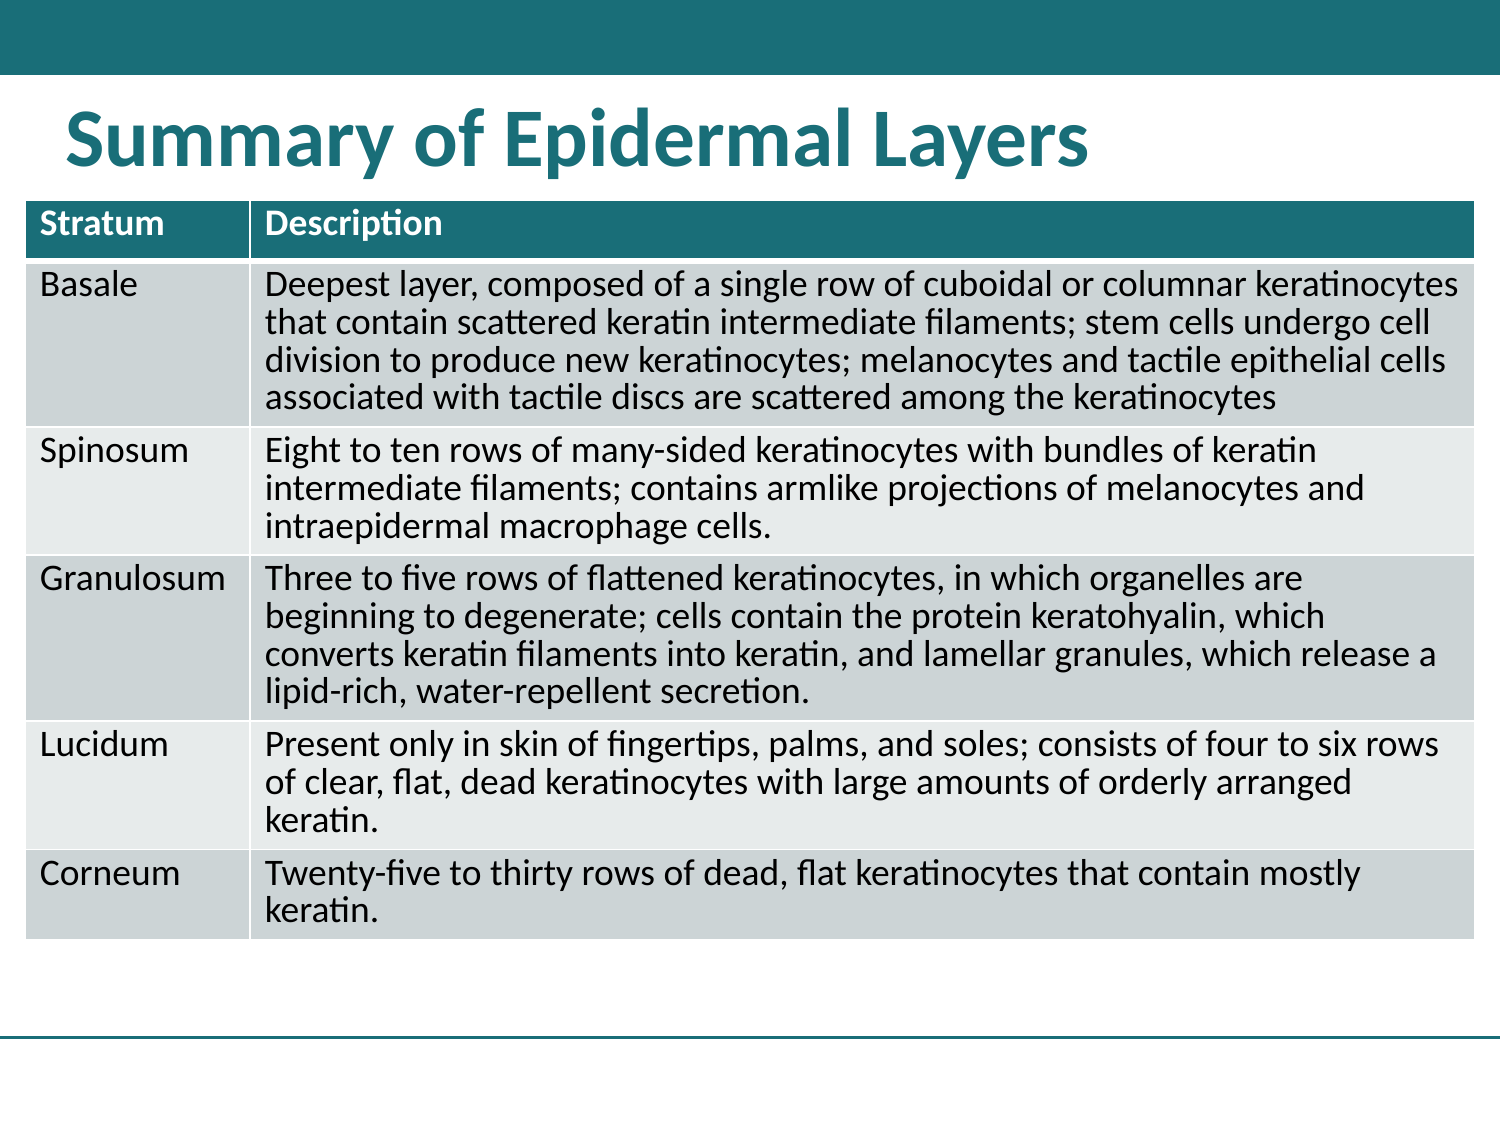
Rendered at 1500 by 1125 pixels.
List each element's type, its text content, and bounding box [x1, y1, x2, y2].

table_cell Present only in skin of fingertips, palms, and soles; consists of four to six rows of clear, flat, dead keratinocytes with large amounts of orderly arranged keratin. [251, 722, 1474, 849]
table_cell Eight to ten rows of many-sided keratinocytes with bundles of keratin intermediate filaments; contains armlike projections of melanocytes and intraepidermal macrophage cells. [251, 428, 1474, 554]
table_header Description [251, 201, 1474, 258]
table_cell Lucidum [26, 722, 249, 849]
table_cell Spinosum [26, 428, 249, 554]
table_cell Twenty-five to thirty rows of dead, flat keratinocytes that contain mostly keratin. [251, 850, 1474, 939]
table_header Stratum [26, 201, 249, 258]
table_cell Deepest layer, composed of a single row of cuboidal or columnar keratinocytes that contain scattered keratin intermediate filaments; stem cells undergo cell division to produce new keratinocytes; melanocytes and tactile epithelial cells associated with tactile discs are scattered among the keratinocytes [251, 264, 1474, 426]
table_cell Three to five rows of flattened keratinocytes, in which organelles are beginning to degenerate; cells contain the protein keratohyalin, which converts keratin filaments into keratin, and lamellar granules, which release a lipid-rich, water-repellent secretion. [251, 556, 1474, 720]
table_cell Corneum [26, 850, 249, 939]
title Summary of Epidermal Layers [50, 86, 1450, 199]
table_cell Granulosum [26, 556, 249, 720]
table_cell Basale [26, 264, 249, 426]
